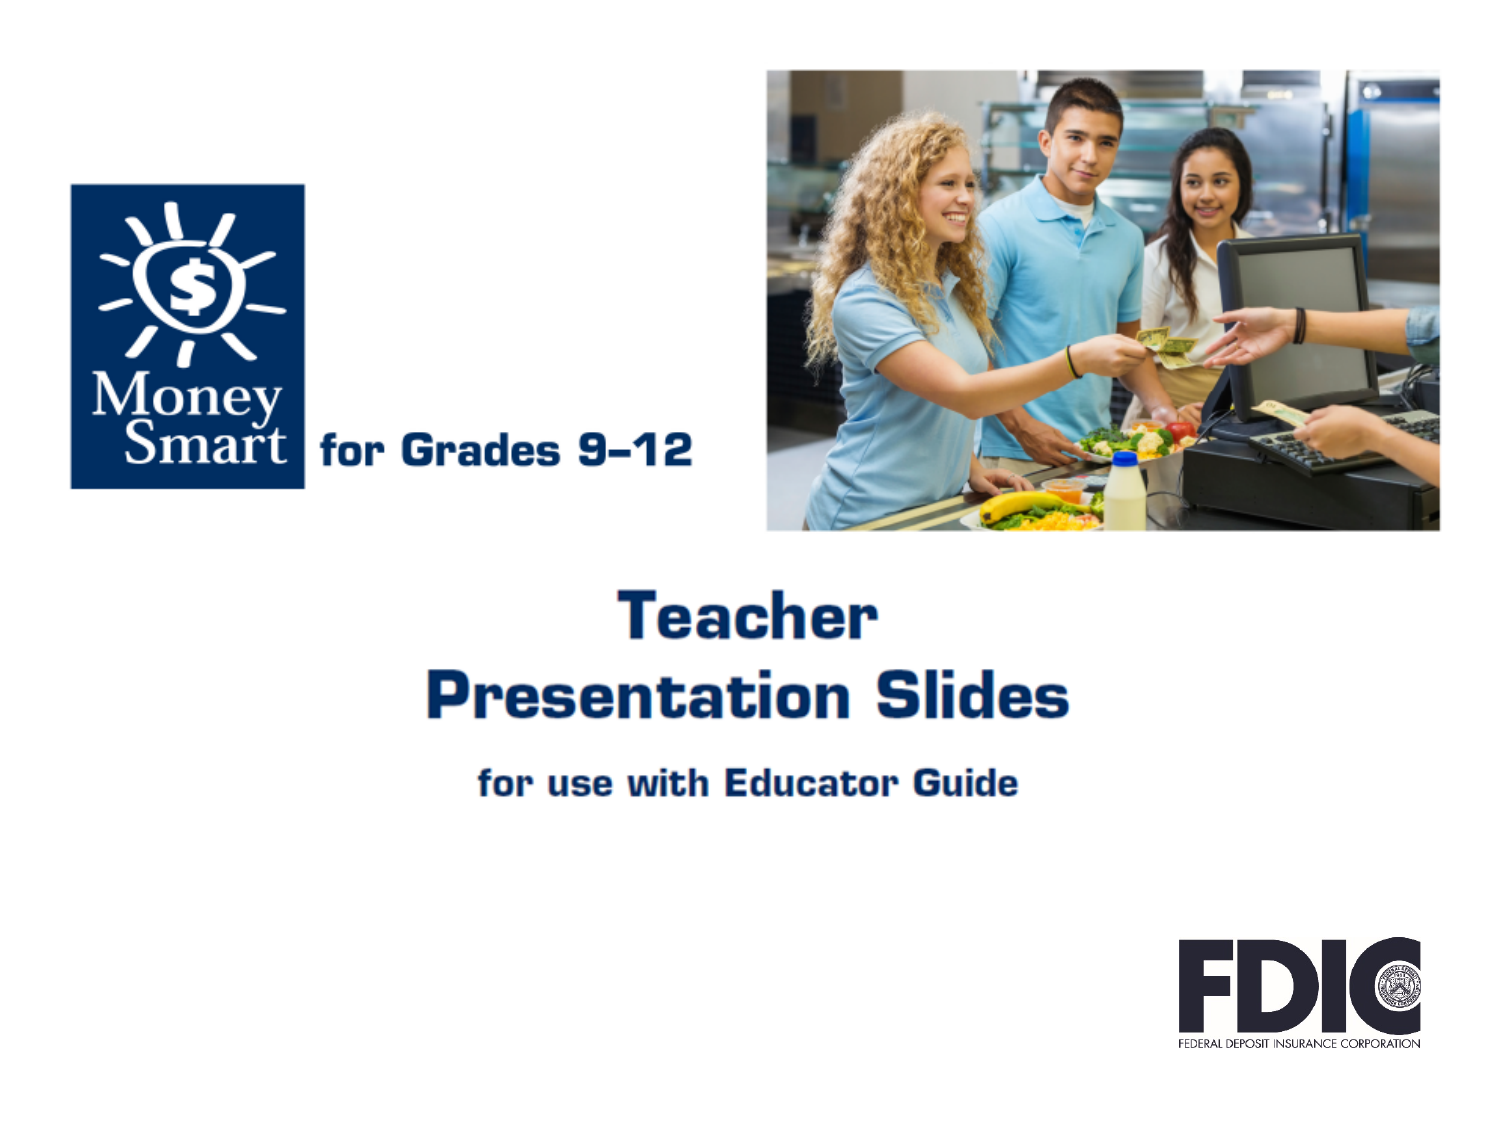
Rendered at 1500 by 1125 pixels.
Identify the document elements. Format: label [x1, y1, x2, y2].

picture [52, 168, 716, 494]
picture [747, 62, 1453, 538]
picture [406, 574, 1101, 842]
picture [1179, 937, 1422, 1049]
